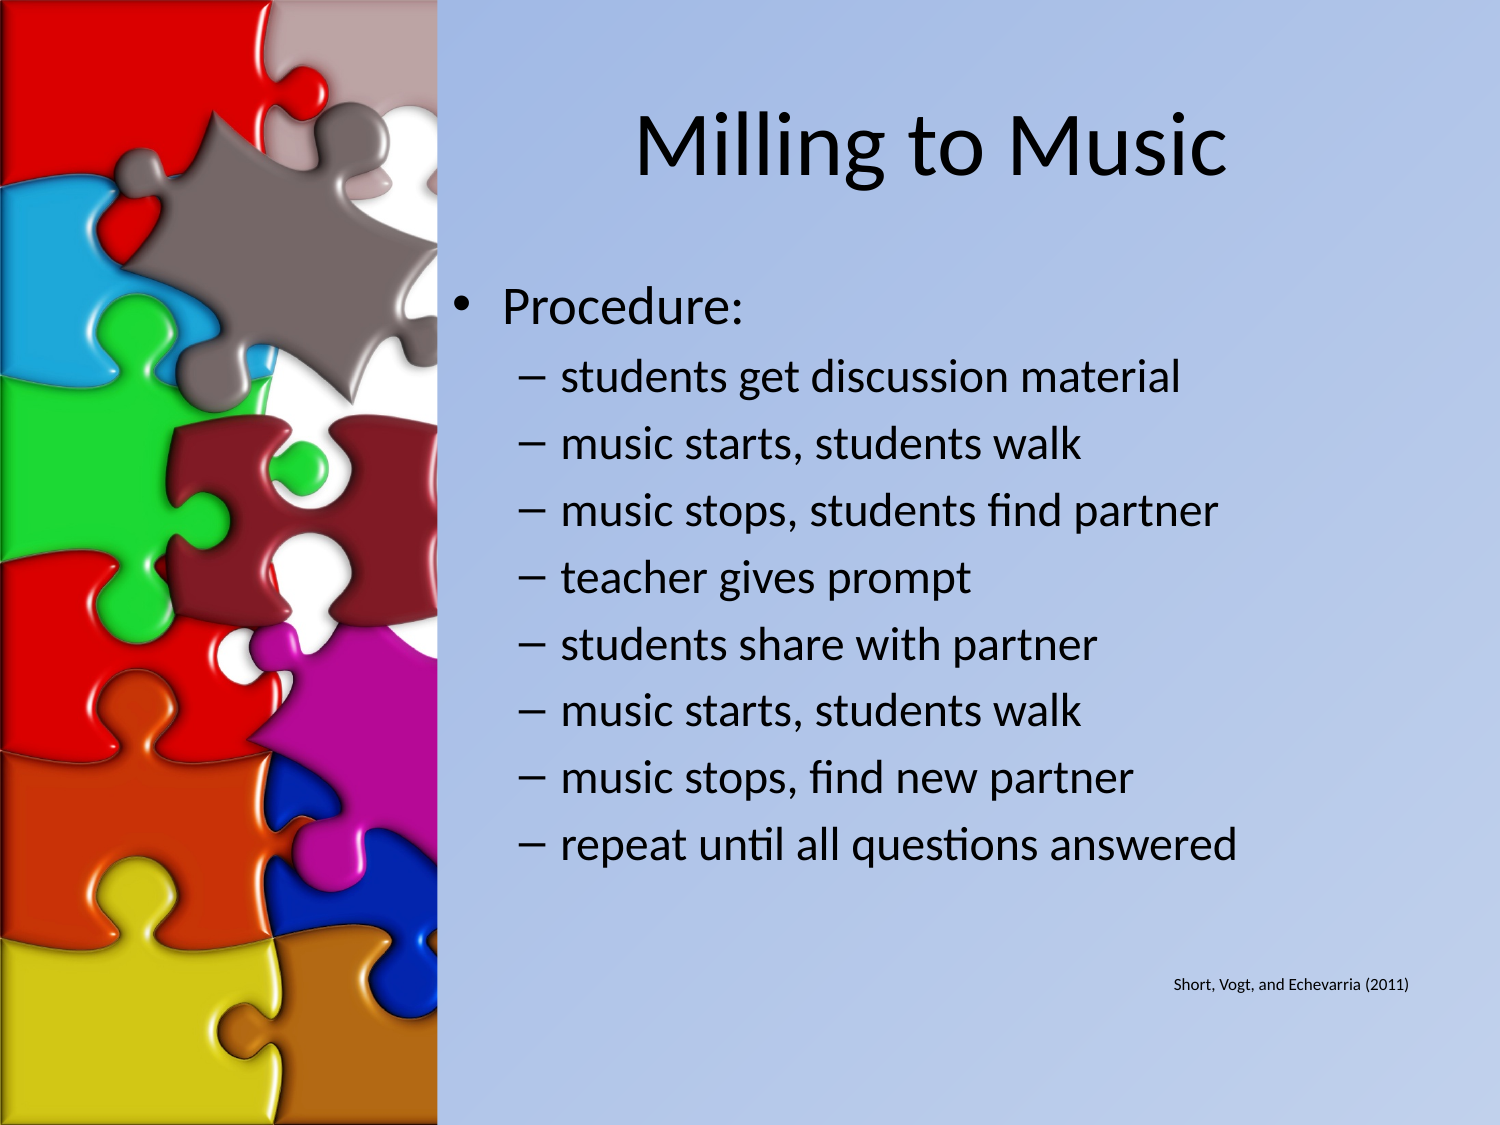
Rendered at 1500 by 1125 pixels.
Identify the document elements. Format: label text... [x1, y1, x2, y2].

title Milling to Music [437, 45, 1425, 233]
picture [0, 0, 438, 1125]
list Procedure: students get discussion material music starts, students walk music stops, students find partner teacher gives prompt students share with partner music starts, students walk music stops, find new partner repeat until all questions answered Short, Vogt, and Echevarria (2011) [437, 262, 1425, 1005]
